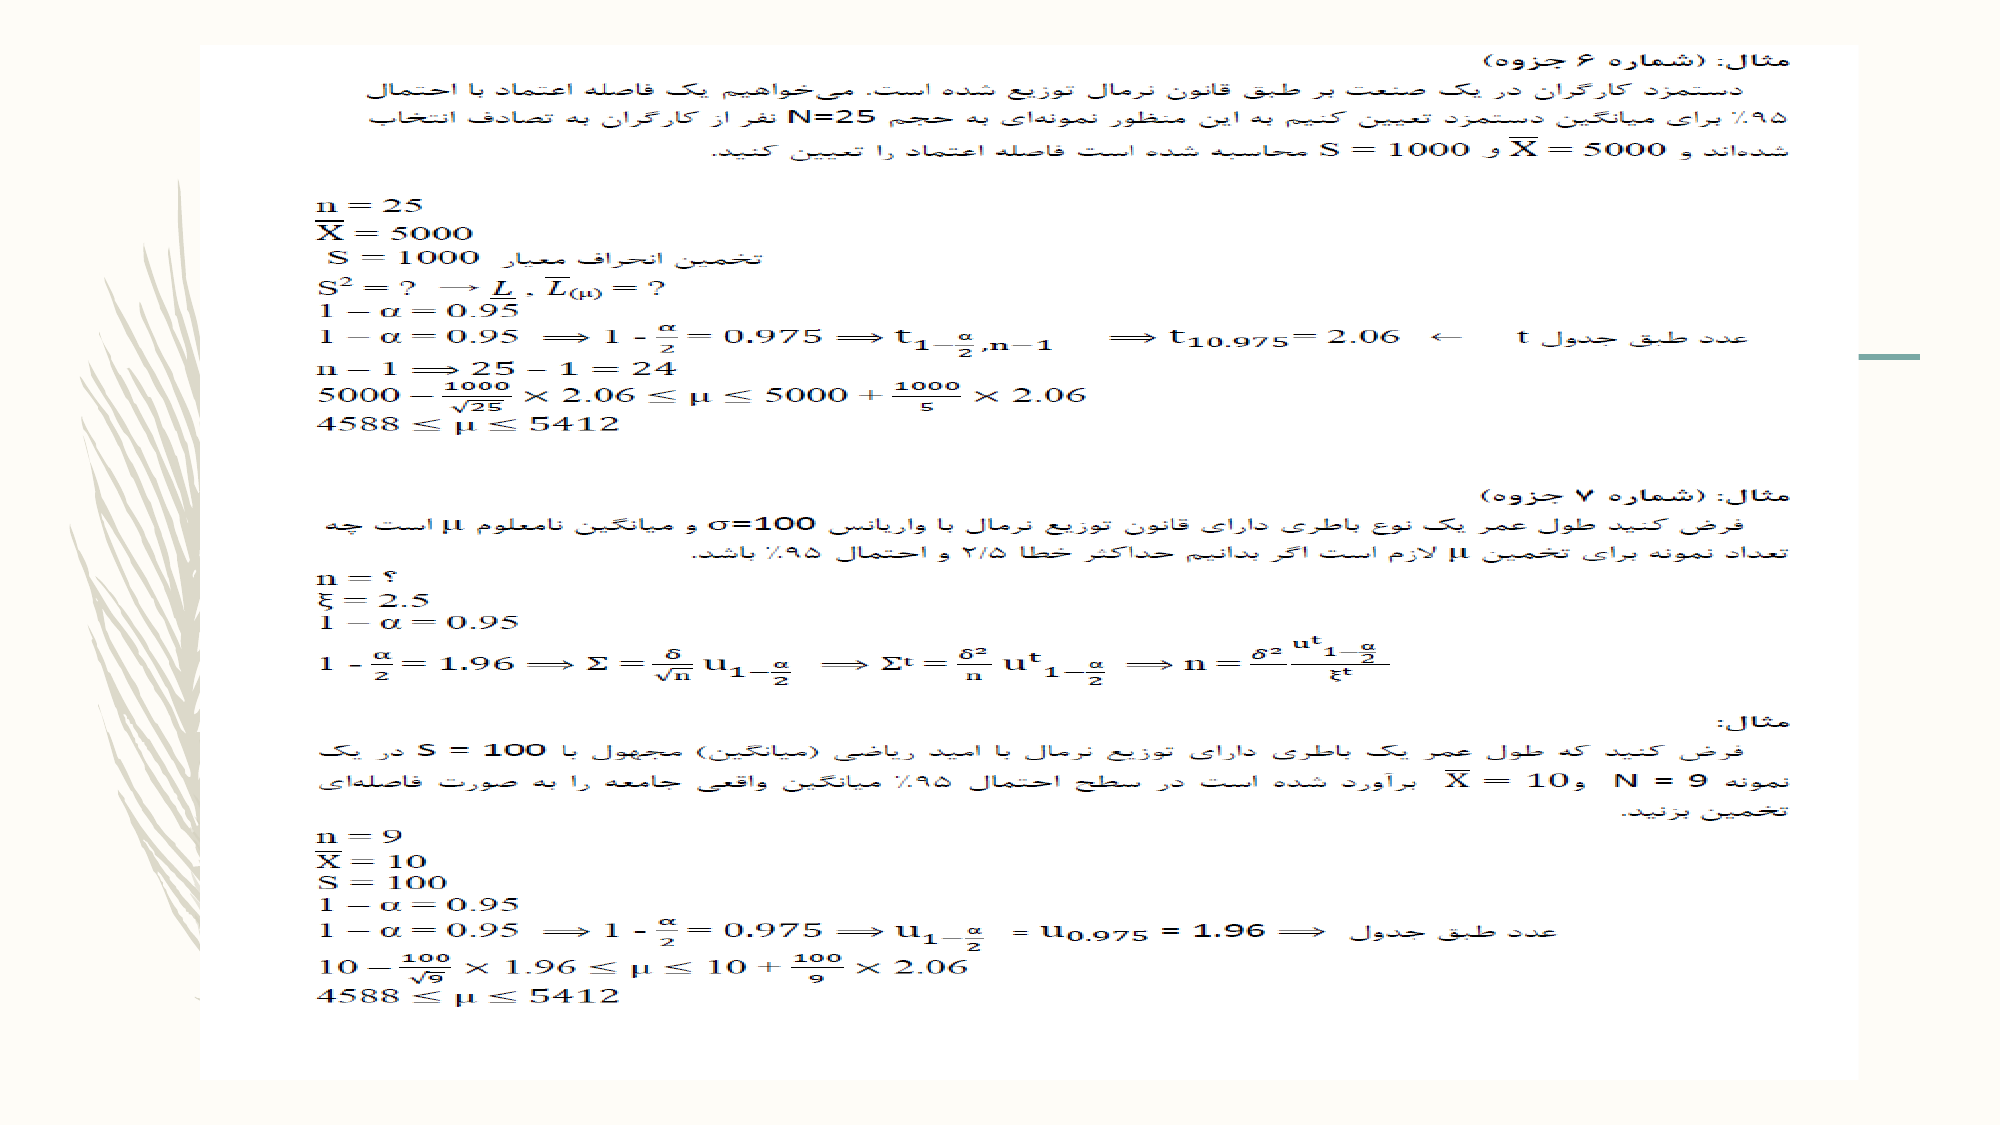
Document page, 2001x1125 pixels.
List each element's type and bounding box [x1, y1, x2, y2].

picture [199, 44, 1859, 1080]
